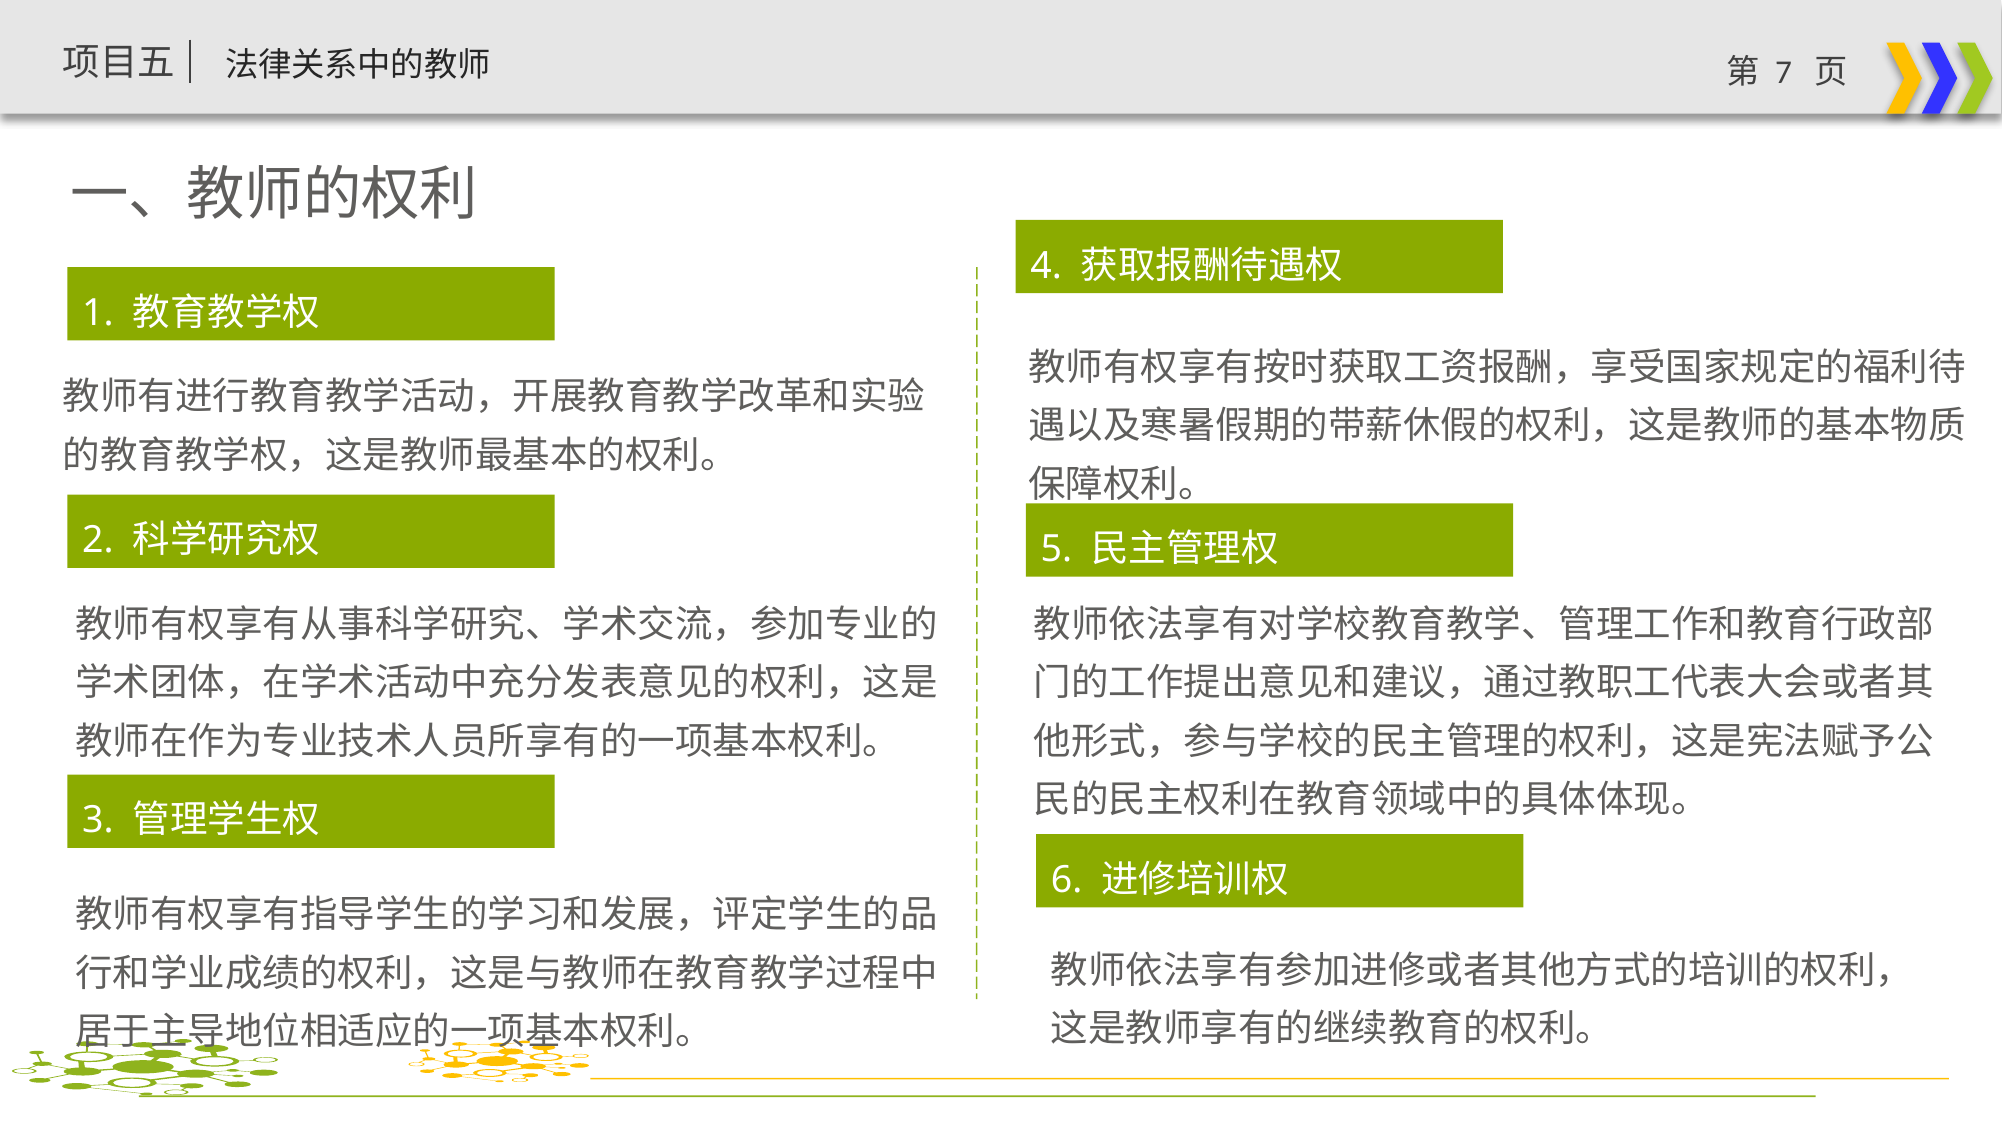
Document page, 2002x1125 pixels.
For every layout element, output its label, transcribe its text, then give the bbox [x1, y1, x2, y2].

text_box 教师有权享有指导学生的学习和发展，评定学生的品行和学业成绩的权利，这是与教师在教育教学过程中居于主导地位相适应的一项基本权利。 [60, 869, 956, 1036]
text_box 教师依法享有参加进修或者其他方式的培训的权利，这是教师享有的继续教育的权利。 [1036, 924, 1938, 1038]
text_box 教师有权享有按时获取工资报酬，享受国家规定的福利待遇以及寒暑假期的带薪休假的权利，这是教师的基本物质保障权利。 [1013, 321, 1988, 512]
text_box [10, 1038, 1816, 1098]
text_box 3. 管理学生权 [67, 774, 555, 848]
text_box 4. 获取报酬待遇权 [1015, 219, 1503, 294]
text_box 教师有权享有从事科学研究、学术交流，参加专业的学术团体，在学术活动中充分发表意见的权利，这是教师在作为专业技术人员所享有的一项基本权利。 [60, 578, 962, 769]
text_box 教师依法享有对学校教育教学、管理工作和教育行政部门的工作提出意见和建议，通过教职工代表大会或者其他形式，参与学校的民主管理的权利，这是宪法赋予公民的民主权利在教育领域中的具体体现。 [1019, 578, 1969, 828]
text_box 一、教师的权利 [55, 149, 947, 234]
text_box 5. 民主管理权 [1025, 503, 1514, 577]
text_box 1. 教育教学权 [67, 267, 555, 341]
text_box 2. 科学研究权 [67, 494, 555, 568]
text_box 教师有进行教育教学活动，开展教育教学改革和实验的教育教学权，这是教师最基本的权利。 [48, 351, 950, 484]
text_box 6. 进修培训权 [1036, 834, 1524, 908]
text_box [1820, 1040, 1950, 1083]
